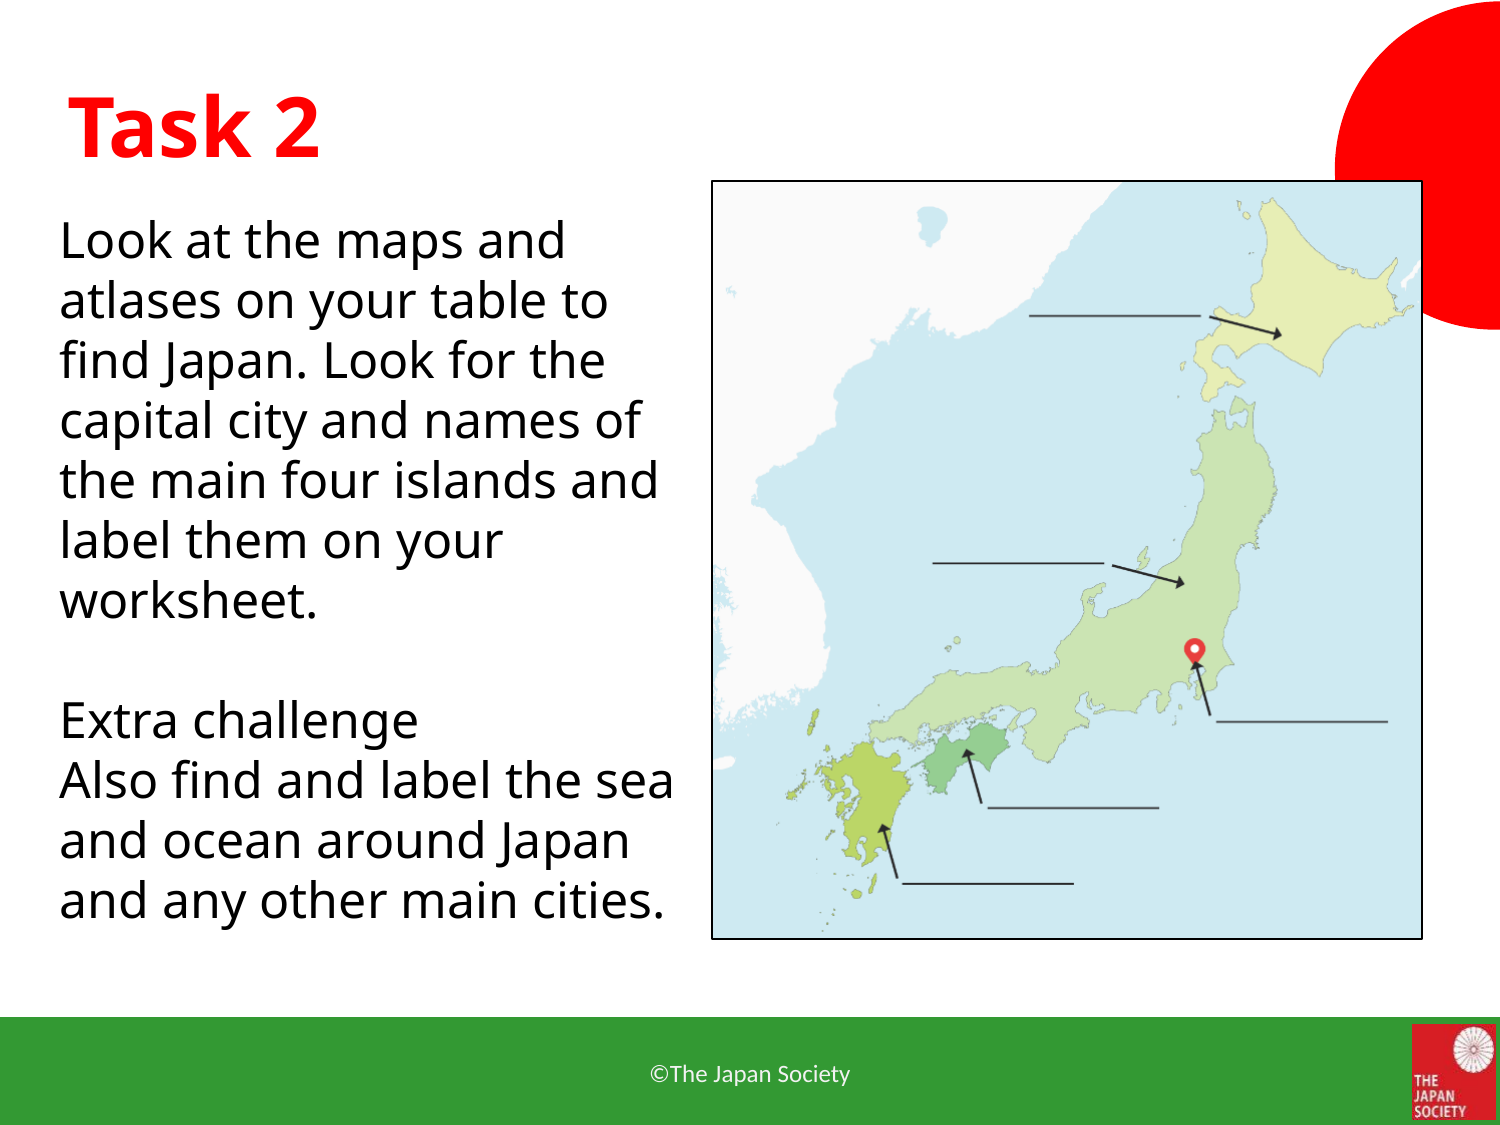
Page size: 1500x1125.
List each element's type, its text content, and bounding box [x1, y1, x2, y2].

picture [1412, 1024, 1496, 1120]
picture [712, 182, 1422, 939]
text_box Task 2 [17, 66, 371, 182]
text_box Look at the maps and atlases on your table to find Japan. Look for the capital city and names of the main four islands and label them on your worksheet. Extra challenge Also find and label the sea and ocean around Japan and any other main cities. [44, 201, 707, 937]
